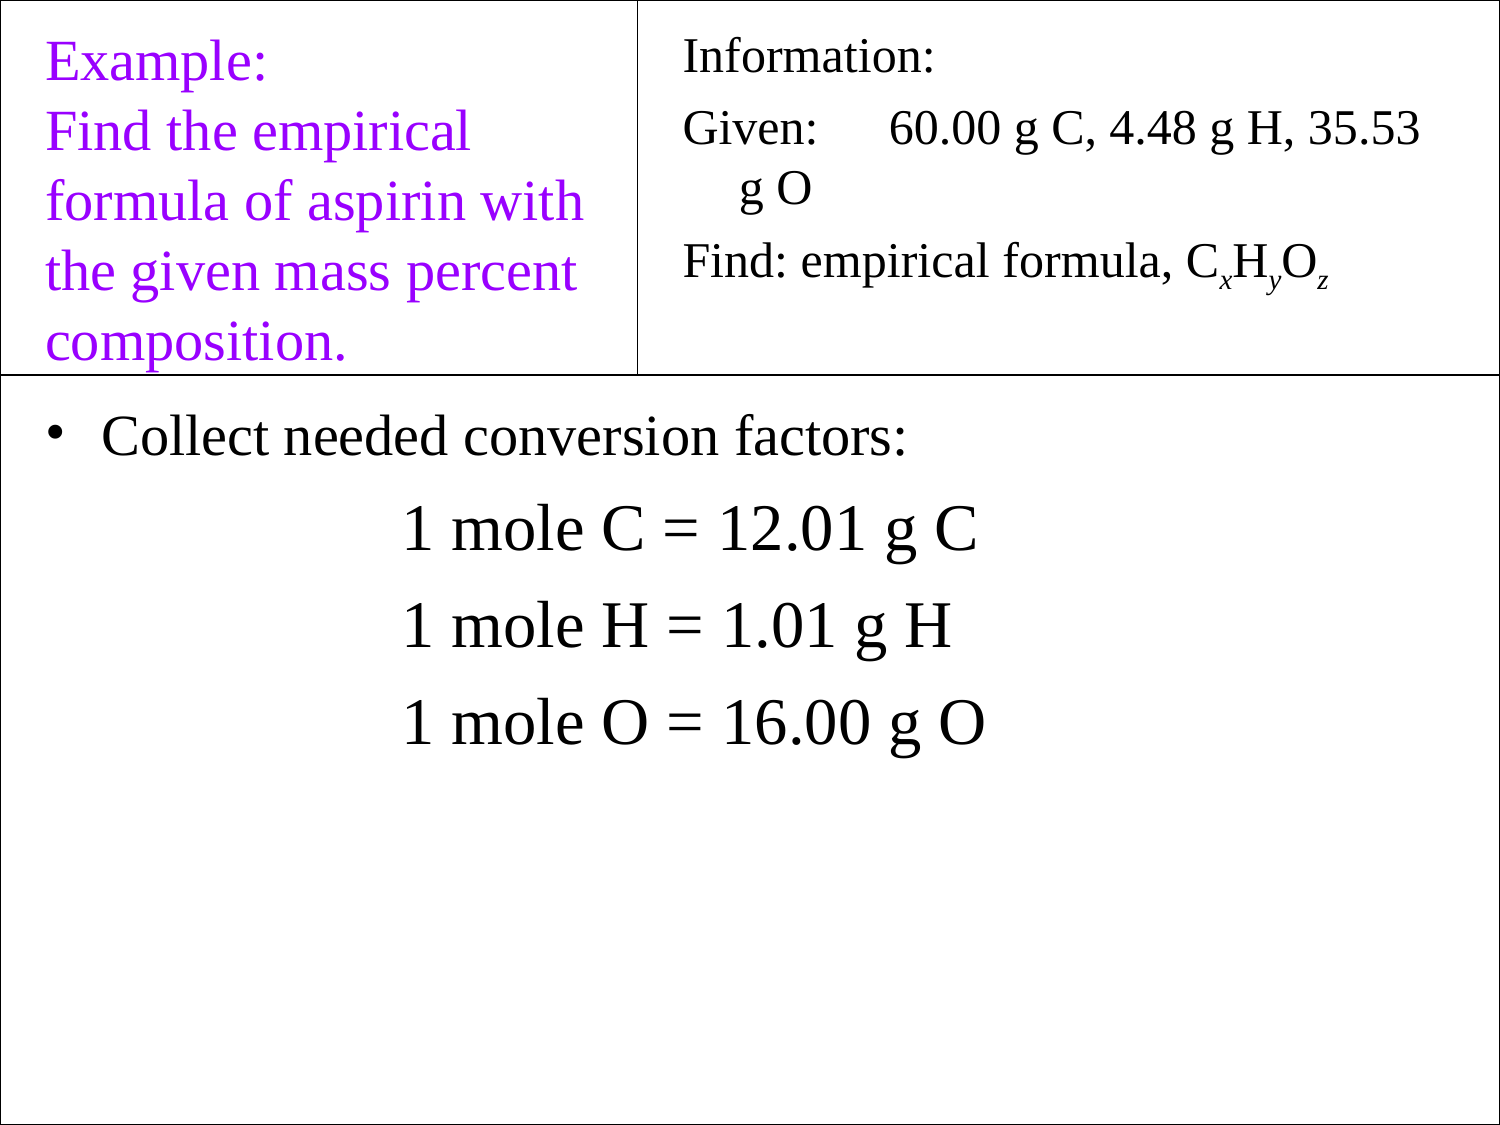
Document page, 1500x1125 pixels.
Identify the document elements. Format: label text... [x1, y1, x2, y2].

text_box Example: Find the empirical formula of aspirin with the given mass percent composition. [0, 0, 638, 375]
text_box Collect needed conversion factors: 1 mole C = 12.01 g C 1 mole H = 1.01 g H 1 mole O = 16.00 g O [0, 375, 1500, 1125]
text_box Information: Given: 60.00 g C, 4.48 g H, 35.53 g O Find: empirical formula, CxHyOz [638, 0, 1500, 375]
